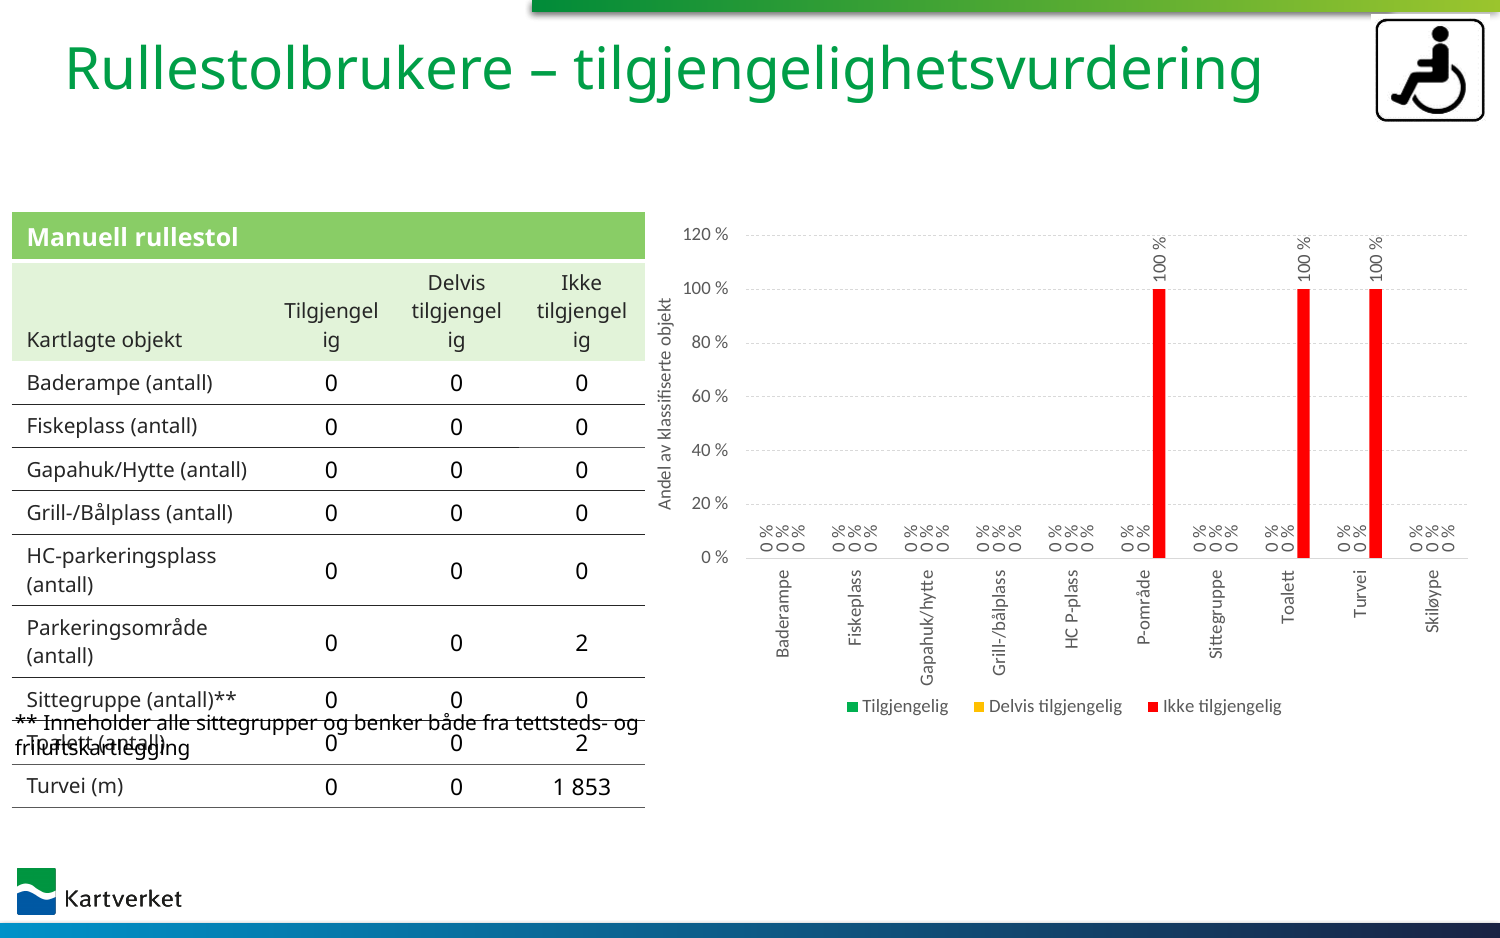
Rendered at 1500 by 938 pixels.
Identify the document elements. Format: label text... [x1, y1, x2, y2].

table_cell 0 [394, 491, 519, 534]
table_cell 0 [519, 535, 638, 605]
table_header Manuell rullestol [12, 212, 645, 259]
table_cell Turvei (m) [12, 768, 269, 807]
table_cell 0 [394, 361, 519, 404]
text_box Rullestolbrukere – tilgjengelighetsvurdering [49, 12, 1372, 109]
table_cell 0 [519, 361, 638, 404]
table_cell 2 [519, 606, 638, 677]
table_cell 0 [269, 361, 394, 404]
table_cell Fiskeplass (antall) [12, 405, 269, 447]
table_cell 0 [519, 405, 638, 447]
table_cell 0 [519, 491, 638, 534]
table_cell 0 [394, 606, 519, 677]
table_cell 0 [394, 678, 519, 702]
table_cell Sittegruppe (antall)** [12, 678, 269, 702]
table_cell 0 [269, 491, 394, 534]
table_cell HC-parkeringsplass (antall) [12, 535, 269, 605]
table_cell 0 [269, 535, 394, 605]
table_cell 0 [394, 535, 519, 605]
picture [1371, 13, 1491, 127]
text_box ** Inneholder alle sittegrupper og benker både fra tettsteds- og friluftskartlegging [0, 702, 745, 768]
table_cell Parkeringsområde (antall) [12, 606, 269, 677]
table_cell 0 [269, 678, 394, 702]
table_cell Tilgjengelig [269, 263, 394, 361]
table_cell Delvis tilgjengelig [394, 263, 519, 361]
table_cell 0 [394, 448, 519, 490]
table_cell 1 853 [519, 768, 645, 807]
table_cell 0 [269, 405, 394, 447]
table_cell 0 [269, 448, 394, 490]
table_cell 0 [394, 405, 519, 447]
table_cell Grill-/Bålplass (antall) [12, 491, 269, 534]
table_cell Ikke tilgjengelig [519, 263, 638, 361]
table_cell 0 [269, 768, 394, 807]
table_cell 0 [519, 448, 638, 490]
table_cell 0 [394, 768, 519, 807]
table_cell Gapahuk/Hytte (antall) [12, 448, 269, 490]
table_cell Kartlagte objekt [12, 263, 269, 361]
picture [643, 218, 1480, 728]
table_cell Baderampe (antall) [12, 361, 269, 404]
table_cell 0 [269, 606, 394, 677]
table_cell 0 [519, 678, 638, 702]
